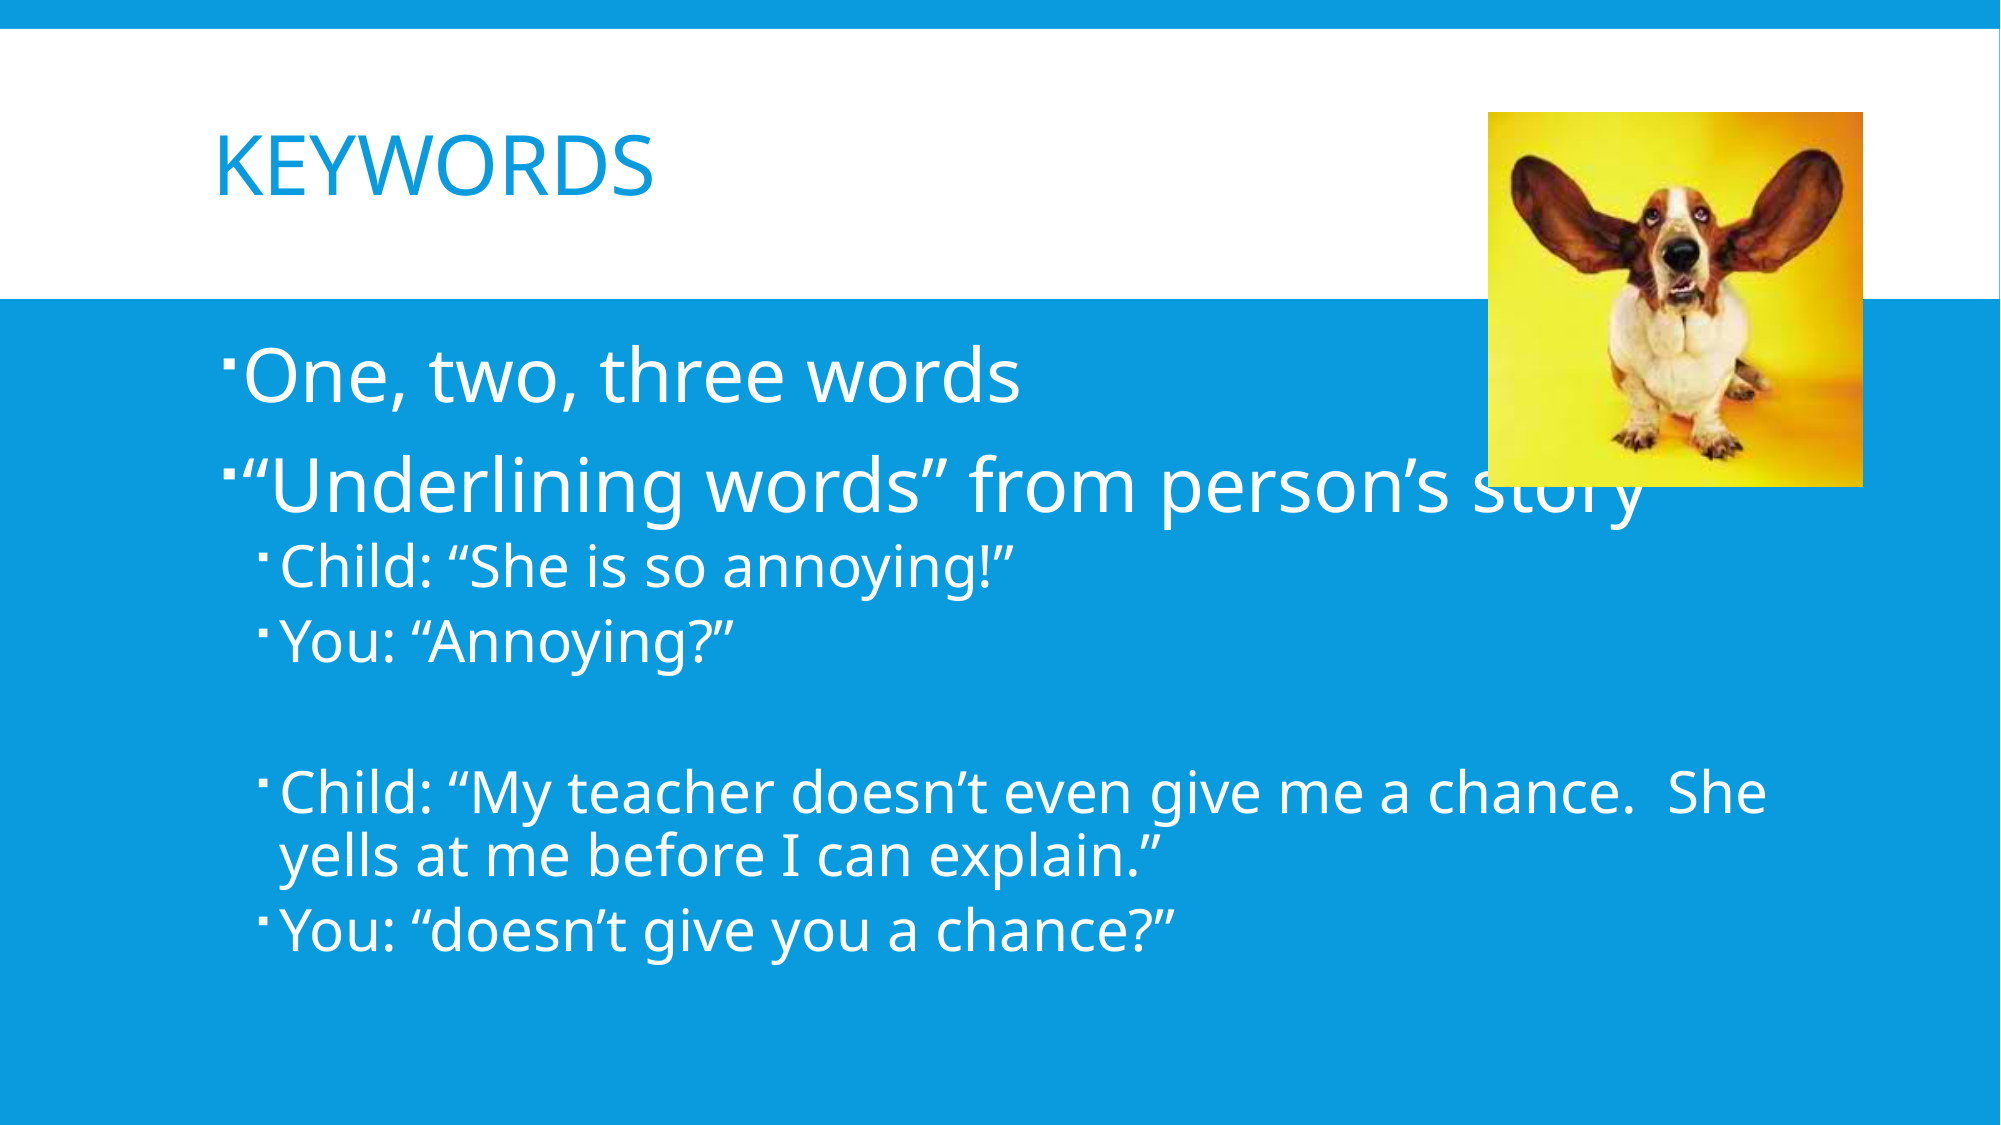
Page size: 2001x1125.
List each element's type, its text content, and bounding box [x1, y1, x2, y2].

picture [1487, 112, 1863, 487]
list One, two, three words “Underlining words” from person’s story Child: “She is so annoying!” You: “Annoying?” Child: “My teacher doesn’t even give me a chance. She yells at me before I can explain.” You: “doesn’t give you a chance?” [197, 329, 1803, 1020]
title Keywords [197, 46, 1803, 295]
